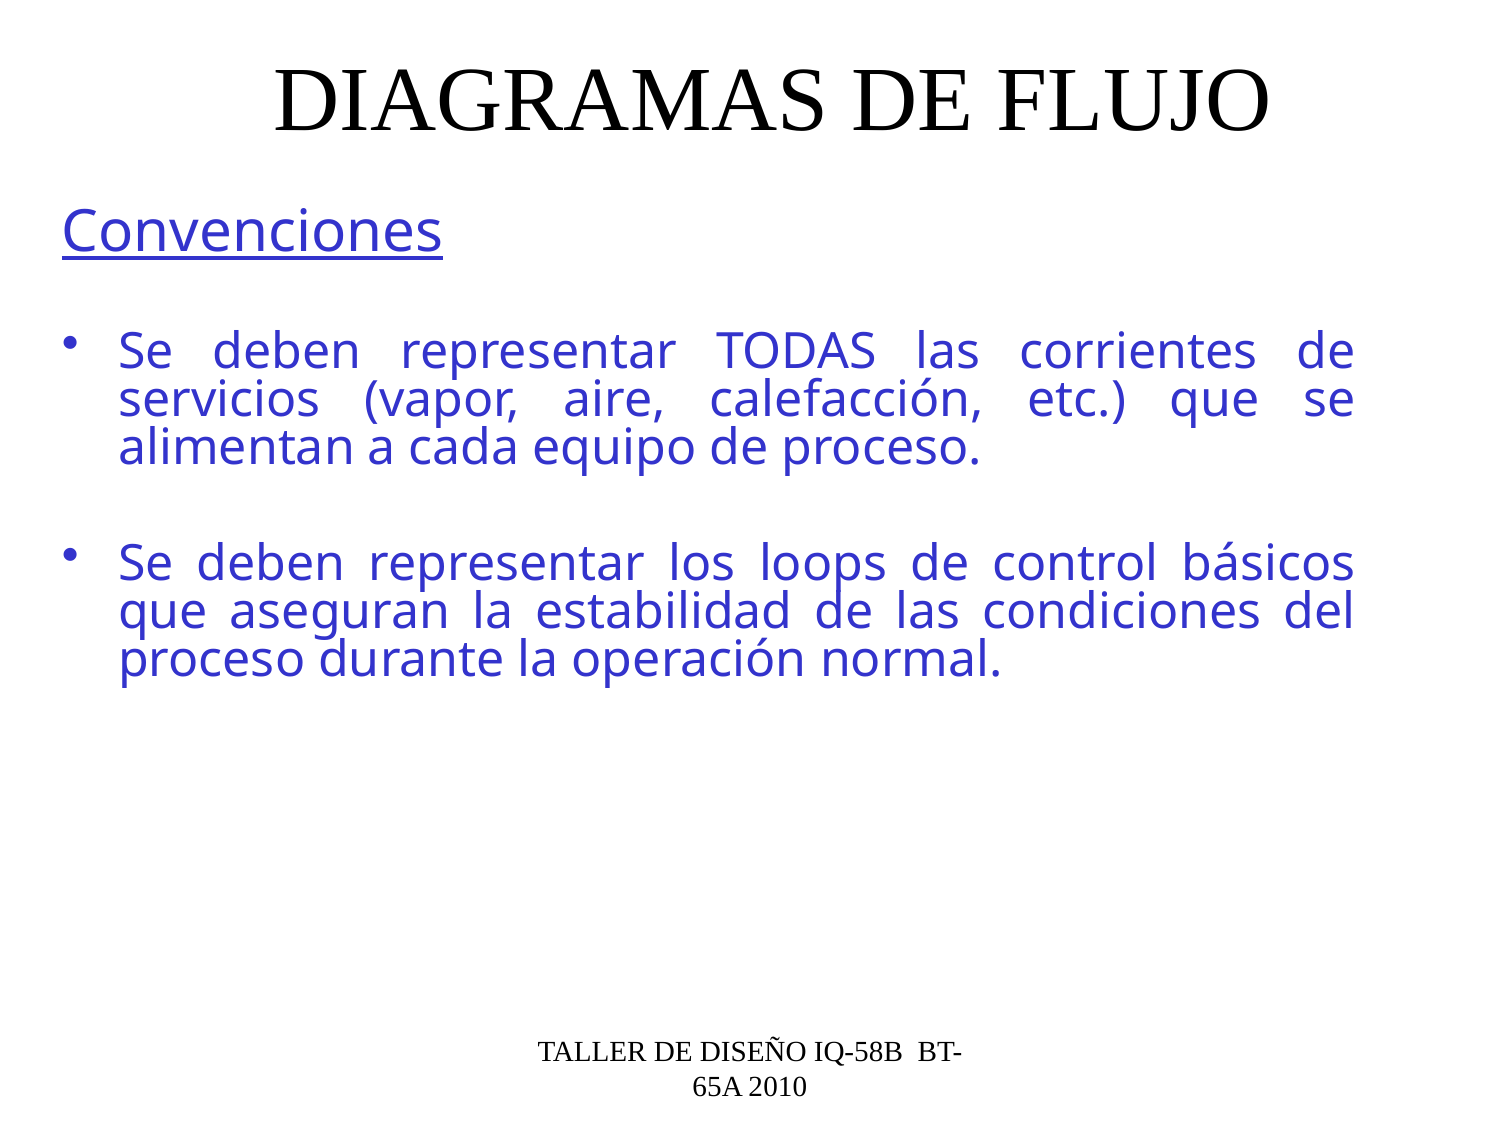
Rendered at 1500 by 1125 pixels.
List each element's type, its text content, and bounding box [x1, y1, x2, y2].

footer TALLER DE DISEÑO IQ-58B BT-65A 2010 [512, 1024, 988, 1101]
list Convenciones Se deben representar TODAS las corrientes de servicios (vapor, aire, calefacción, etc.) que se alimentan a cada equipo de proceso. Se deben representar los loops de control básicos que aseguran la estabilidad de las condiciones del proceso durante la operación normal. [46, 198, 1372, 875]
title DIAGRAMAS DE FLUJO [135, 0, 1411, 188]
